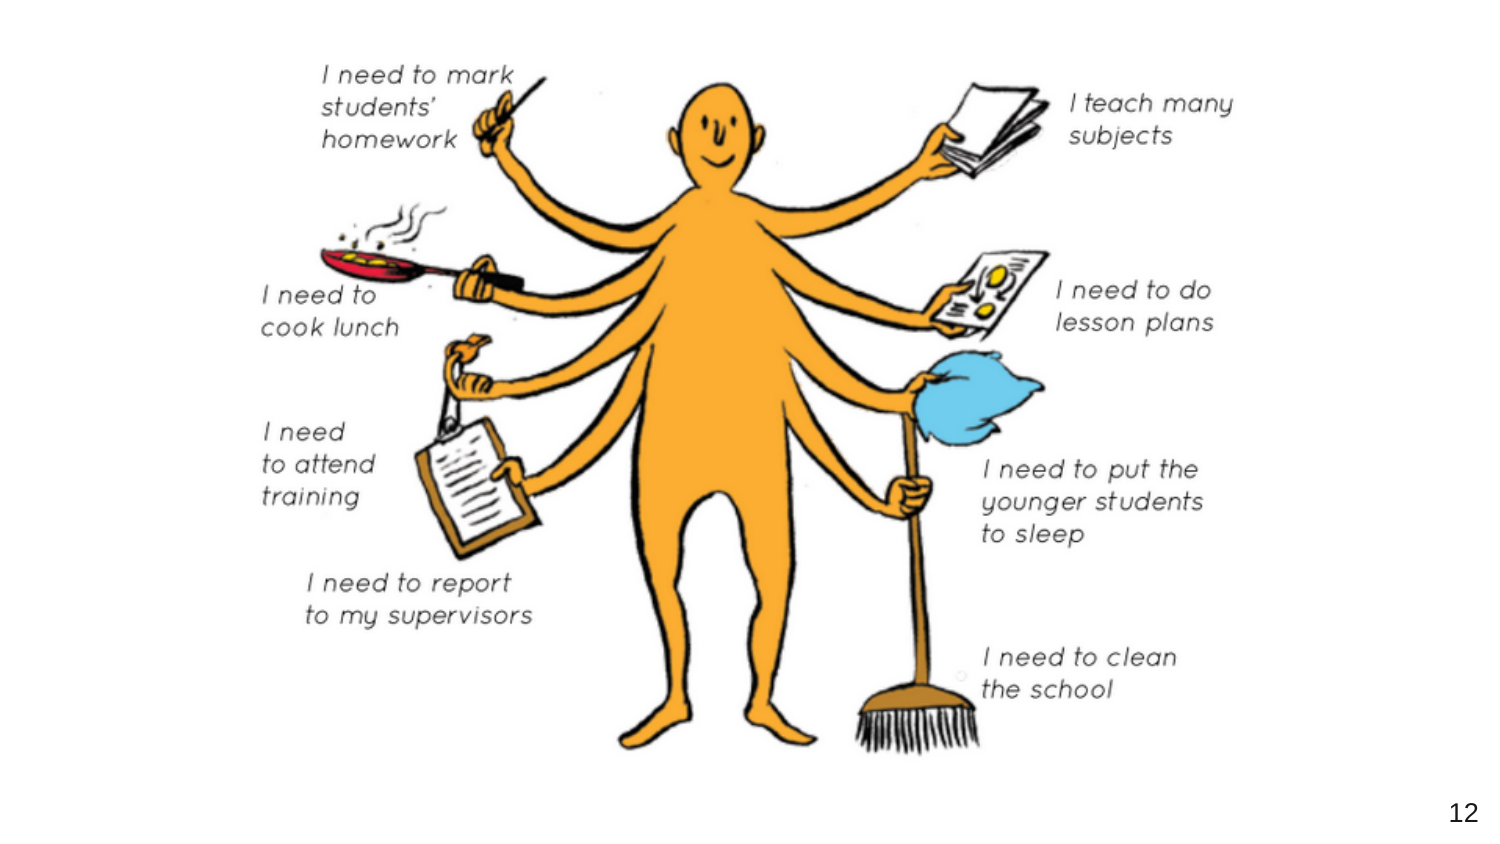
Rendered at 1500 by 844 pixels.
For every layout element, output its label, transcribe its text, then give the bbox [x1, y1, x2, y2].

picture [196, 62, 1304, 782]
slide_number 12 [1403, 779, 1494, 844]
